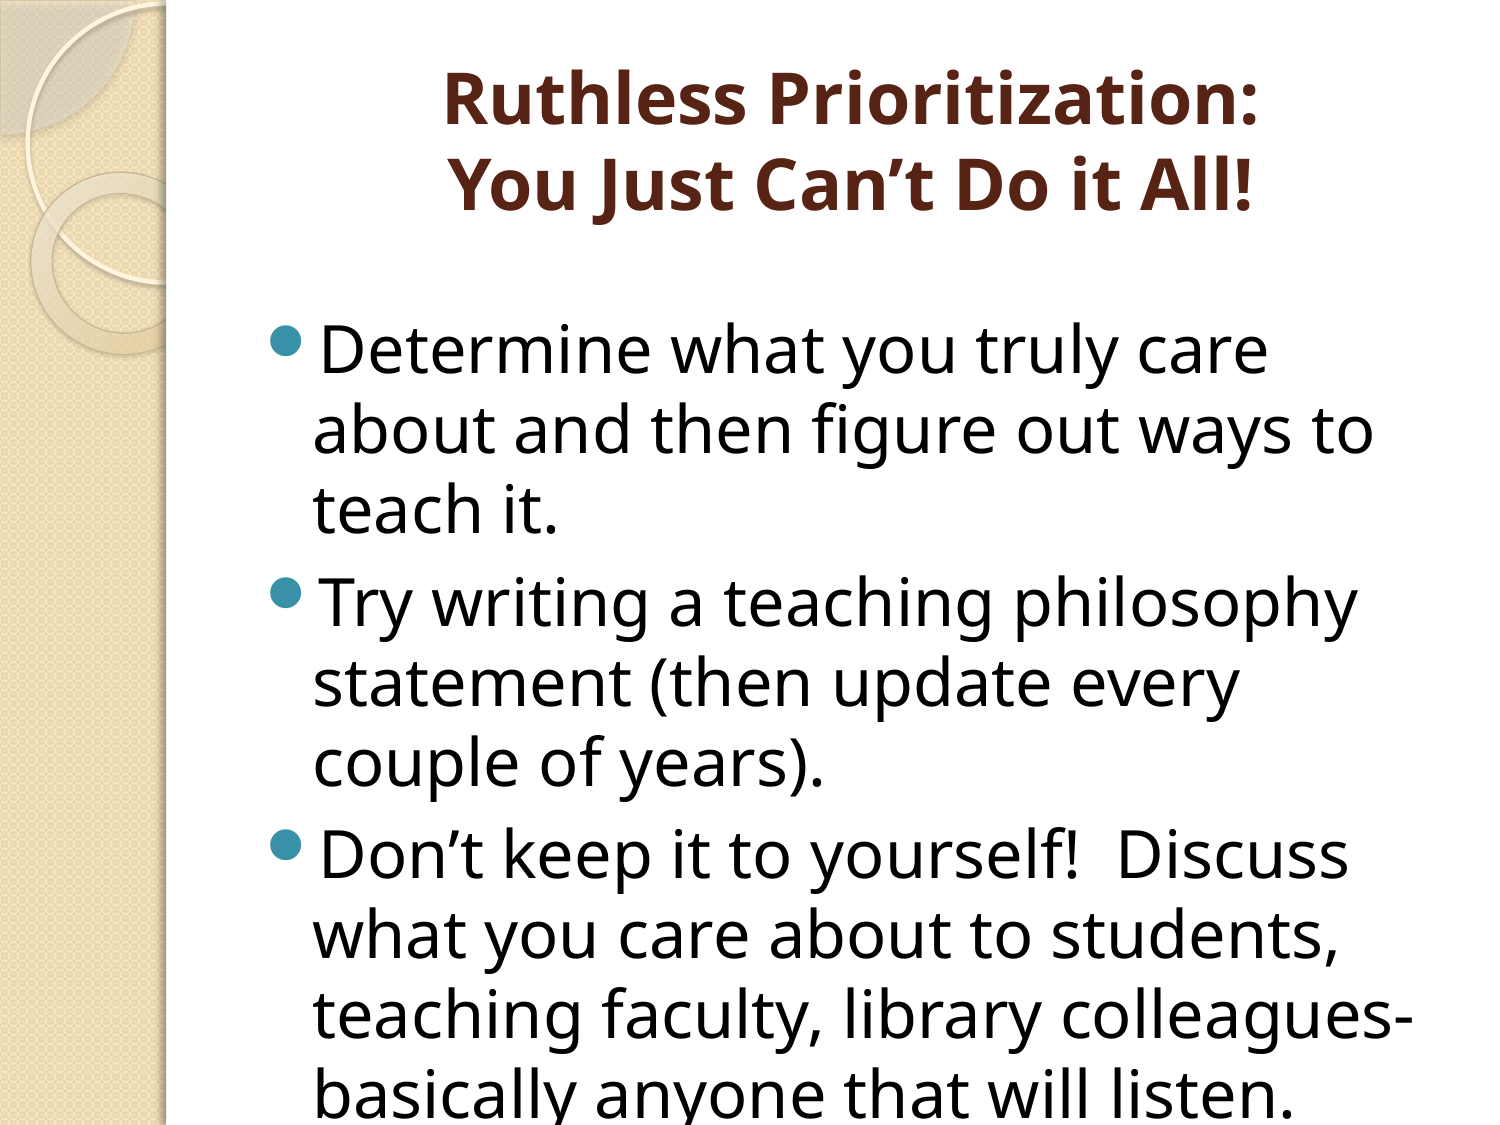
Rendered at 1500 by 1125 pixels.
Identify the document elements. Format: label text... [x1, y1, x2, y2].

title Ruthless Prioritization: You Just Can’t Do it All! [235, 45, 1466, 233]
list Determine what you truly care about and then figure out ways to teach it. Try writing a teaching philosophy statement (then update every couple of years). Don’t keep it to yourself! Discuss what you care about to students, teaching faculty, library colleagues- basically anyone that will listen. [237, 299, 1468, 1088]
